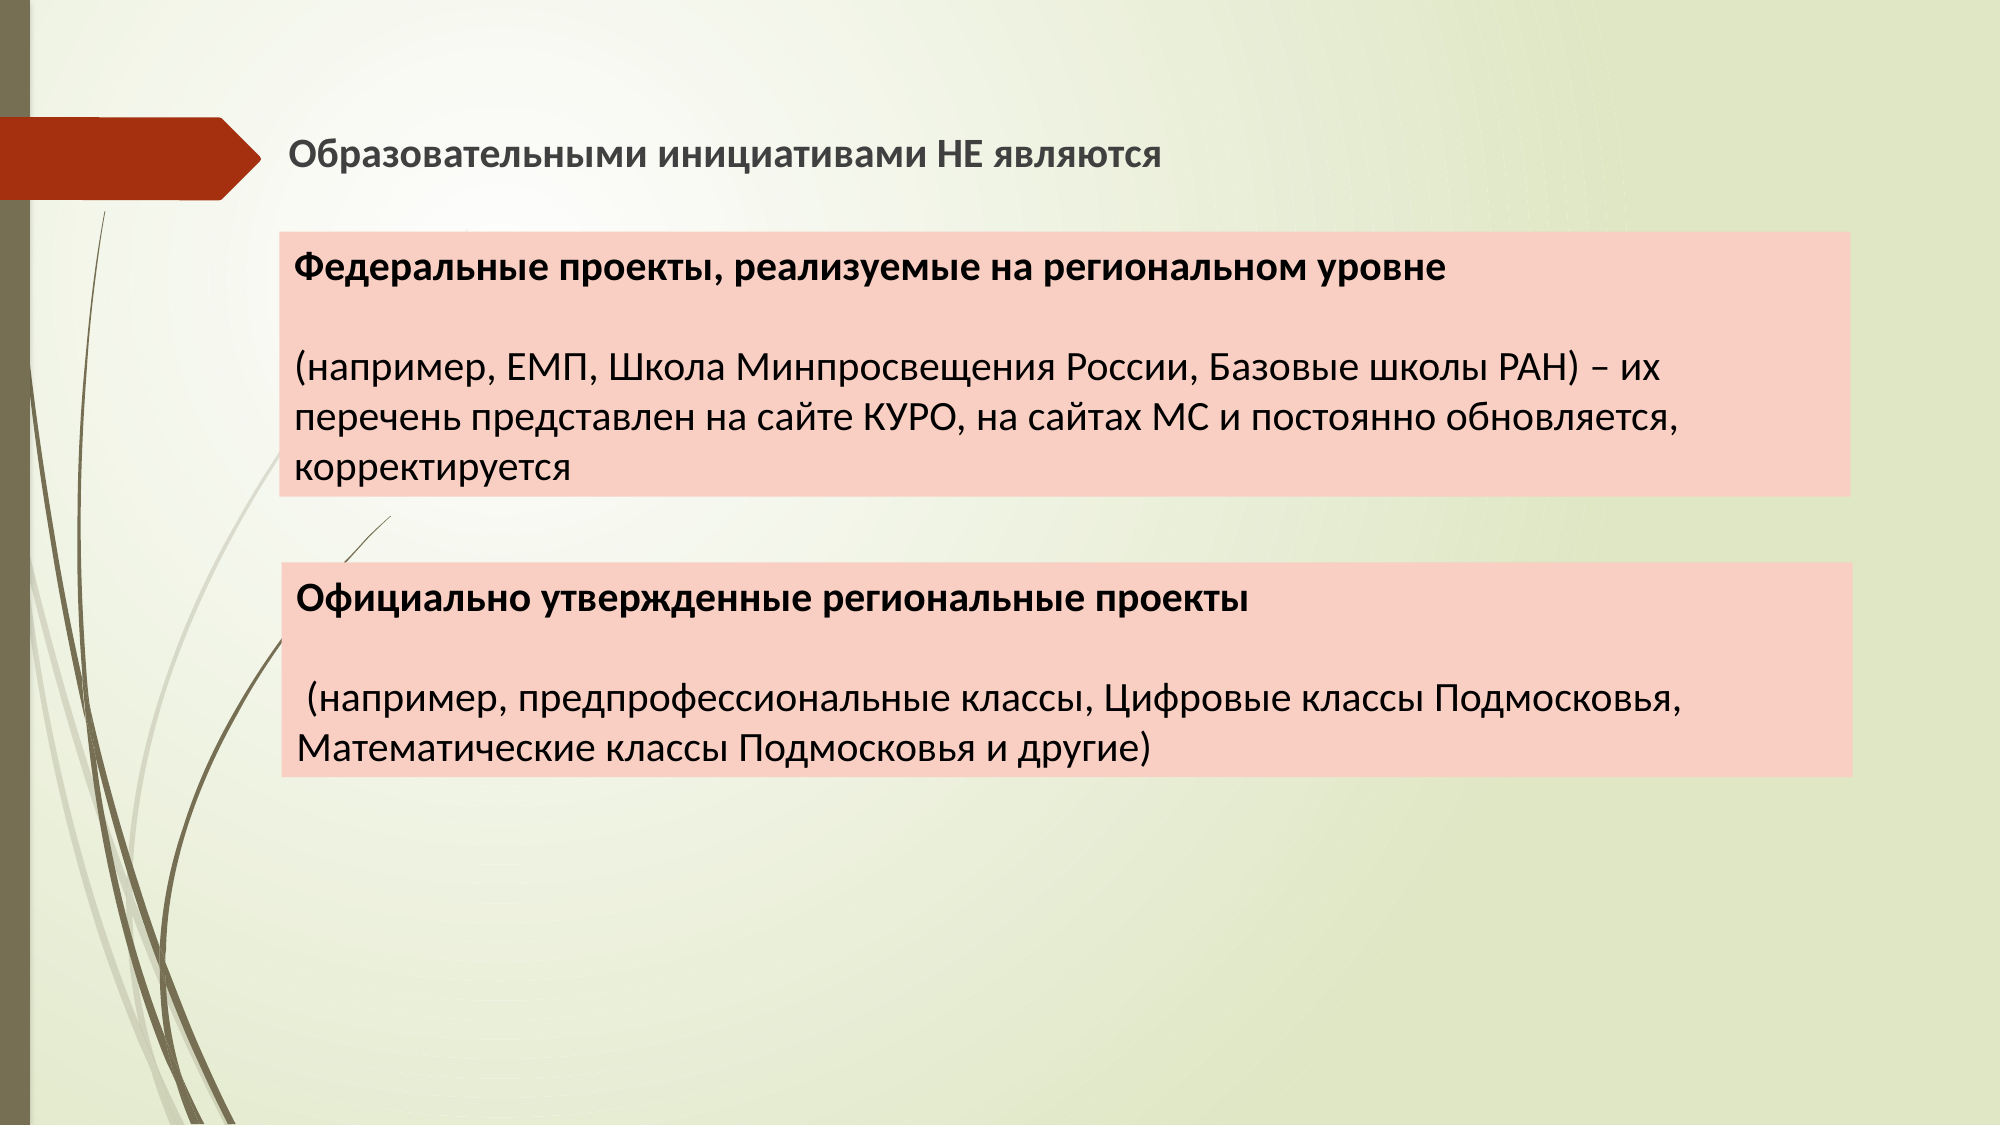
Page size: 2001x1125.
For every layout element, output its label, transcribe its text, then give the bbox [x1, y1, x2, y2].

text_box Федеральные проекты, реализуемые на региональном уровне (например, ЕМП, Школа Минпросвещения России, Базовые школы РАН) – их перечень представлен на сайте КУРО, на сайтах МС и постоянно обновляется, корректируется [279, 231, 1851, 497]
subtitle Образовательными инициативами НЕ являются [232, 125, 1957, 185]
text_box Официально утвержденные региональные проекты (например, предпрофессиональные классы, Цифровые классы Подмосковья, Математические классы Подмосковья и другие) [281, 562, 1853, 778]
